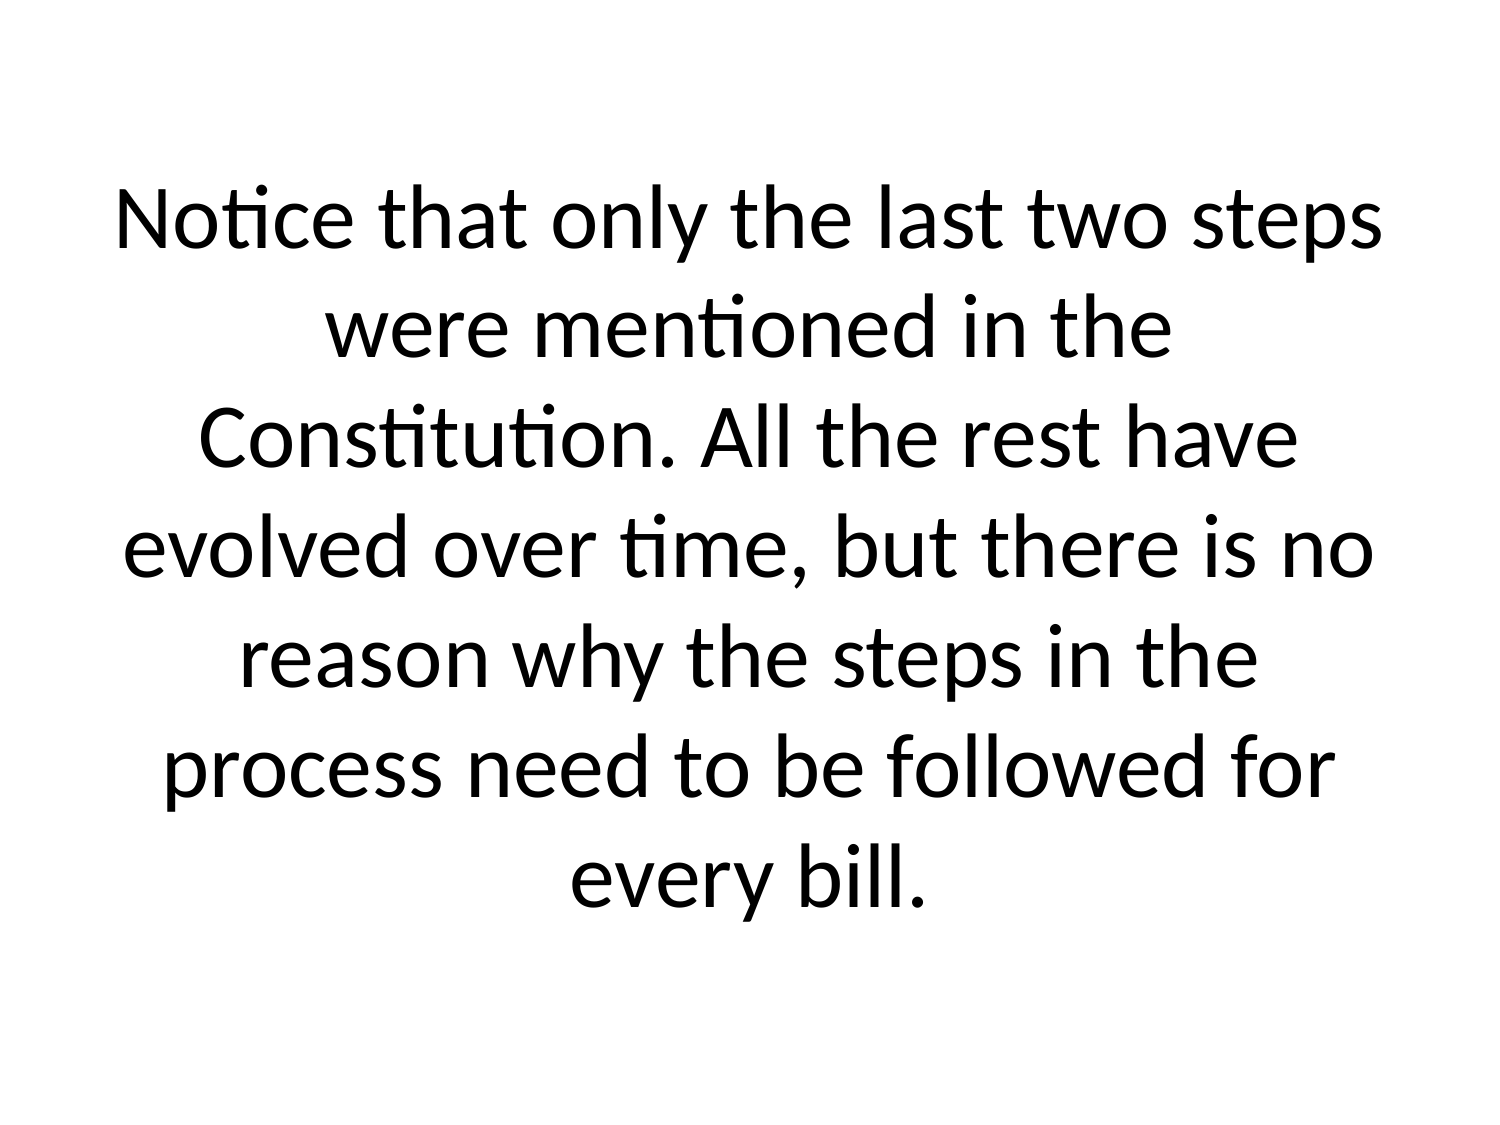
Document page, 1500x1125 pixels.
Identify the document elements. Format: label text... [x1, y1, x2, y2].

title Notice that only the last two steps were mentioned in the Constitution. All the rest have evolved over time, but there is no reason why the steps in the process need to be followed for every bill. [74, 44, 1426, 1038]
